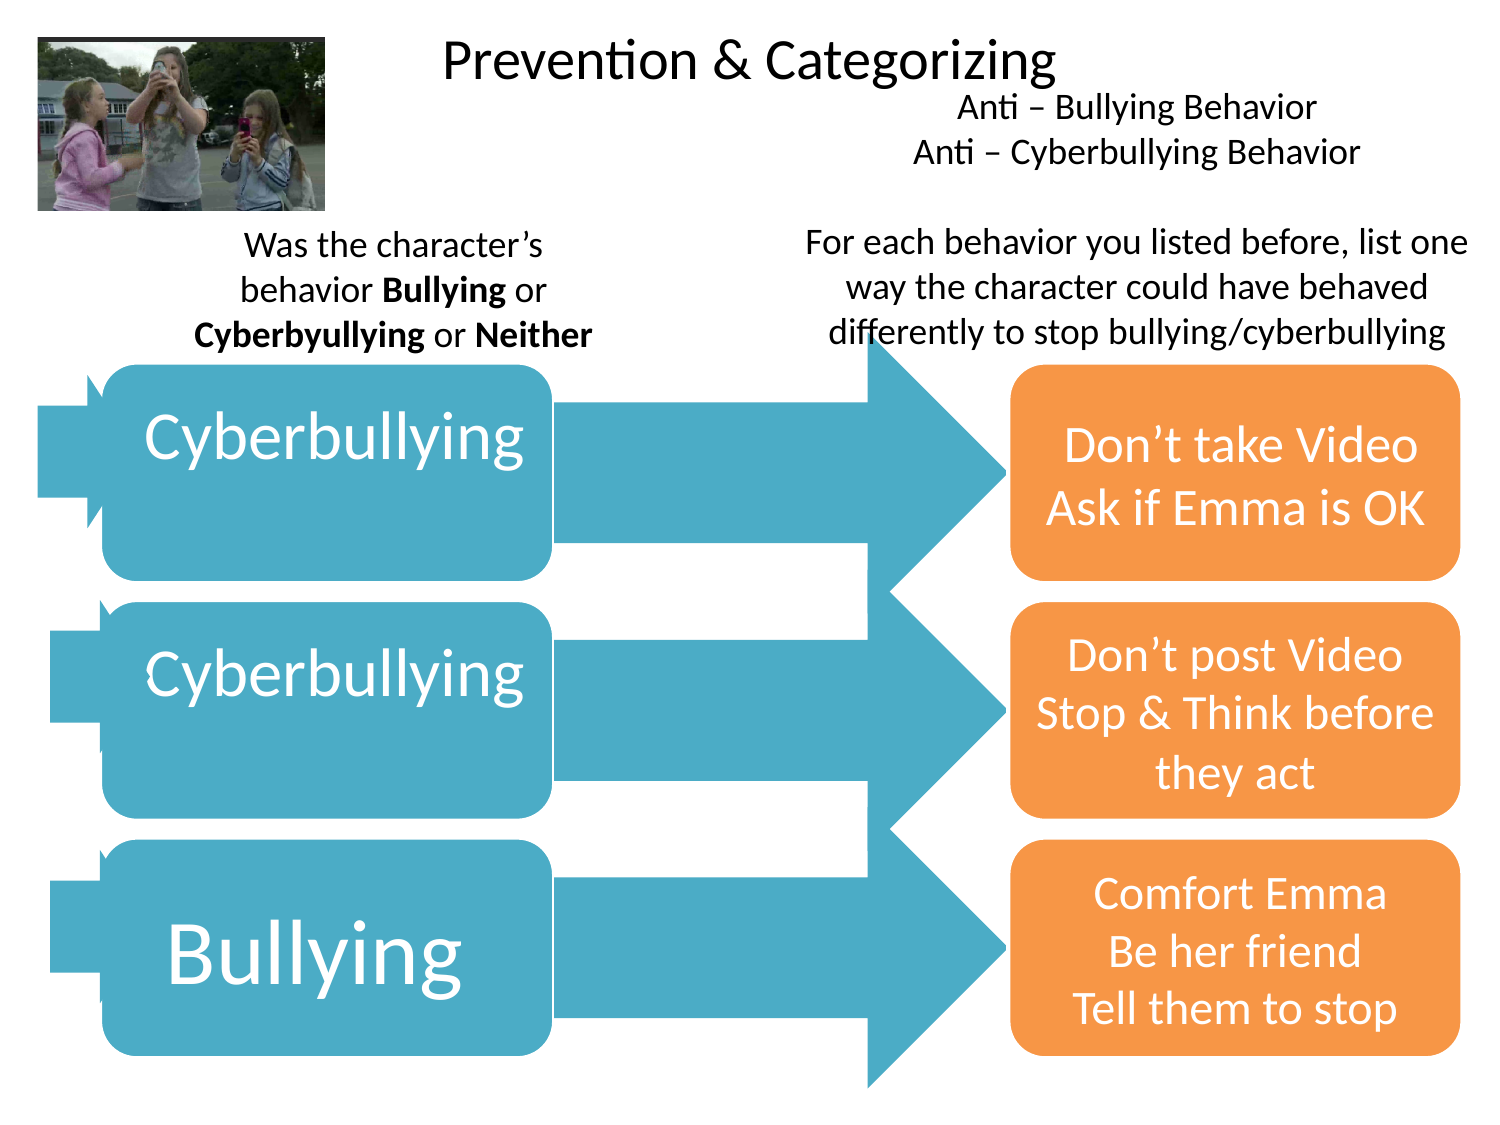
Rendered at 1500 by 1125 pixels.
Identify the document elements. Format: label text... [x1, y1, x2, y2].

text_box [49, 849, 151, 1004]
text_box Was the character’s behavior Bullying or Cyberbyullying or Neither [162, 212, 625, 360]
picture [37, 37, 326, 212]
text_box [99, 599, 1463, 822]
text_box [99, 837, 1463, 1059]
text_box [49, 599, 151, 754]
text_box Anti – Bullying Behavior Anti – Cyberbullying Behavior For each behavior you listed before, list one way the character could have behaved differently to stop bullying/cyberbullying [774, 74, 1500, 360]
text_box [99, 362, 1463, 584]
title Prevention & Categorizing [75, 0, 1425, 150]
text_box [37, 374, 138, 529]
